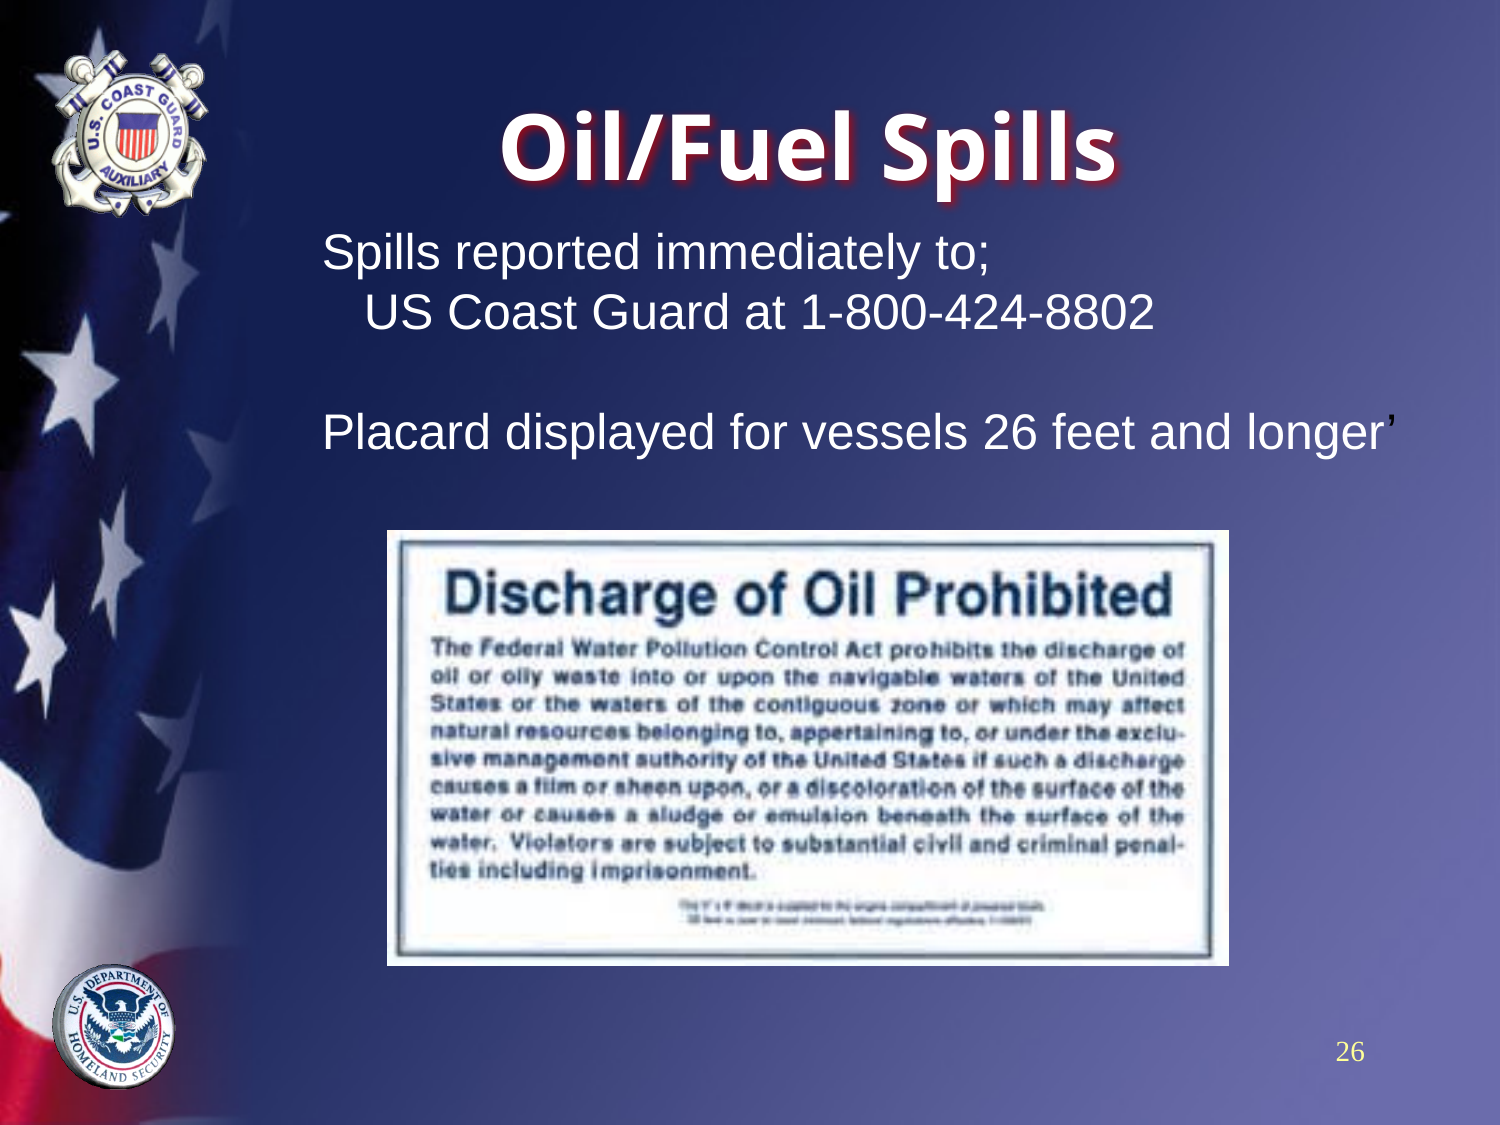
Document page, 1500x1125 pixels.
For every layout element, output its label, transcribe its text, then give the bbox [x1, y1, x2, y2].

picture [0, 0, 1500, 1125]
slide_number 26 [1074, 1025, 1388, 1100]
title Oil/Fuel Spills [170, 50, 1446, 238]
text_box Spills reported immediately to; US Coast Guard at 1-800-424-8802 Placard displayed for vessels 26 feet and longer’ [306, 212, 1413, 528]
